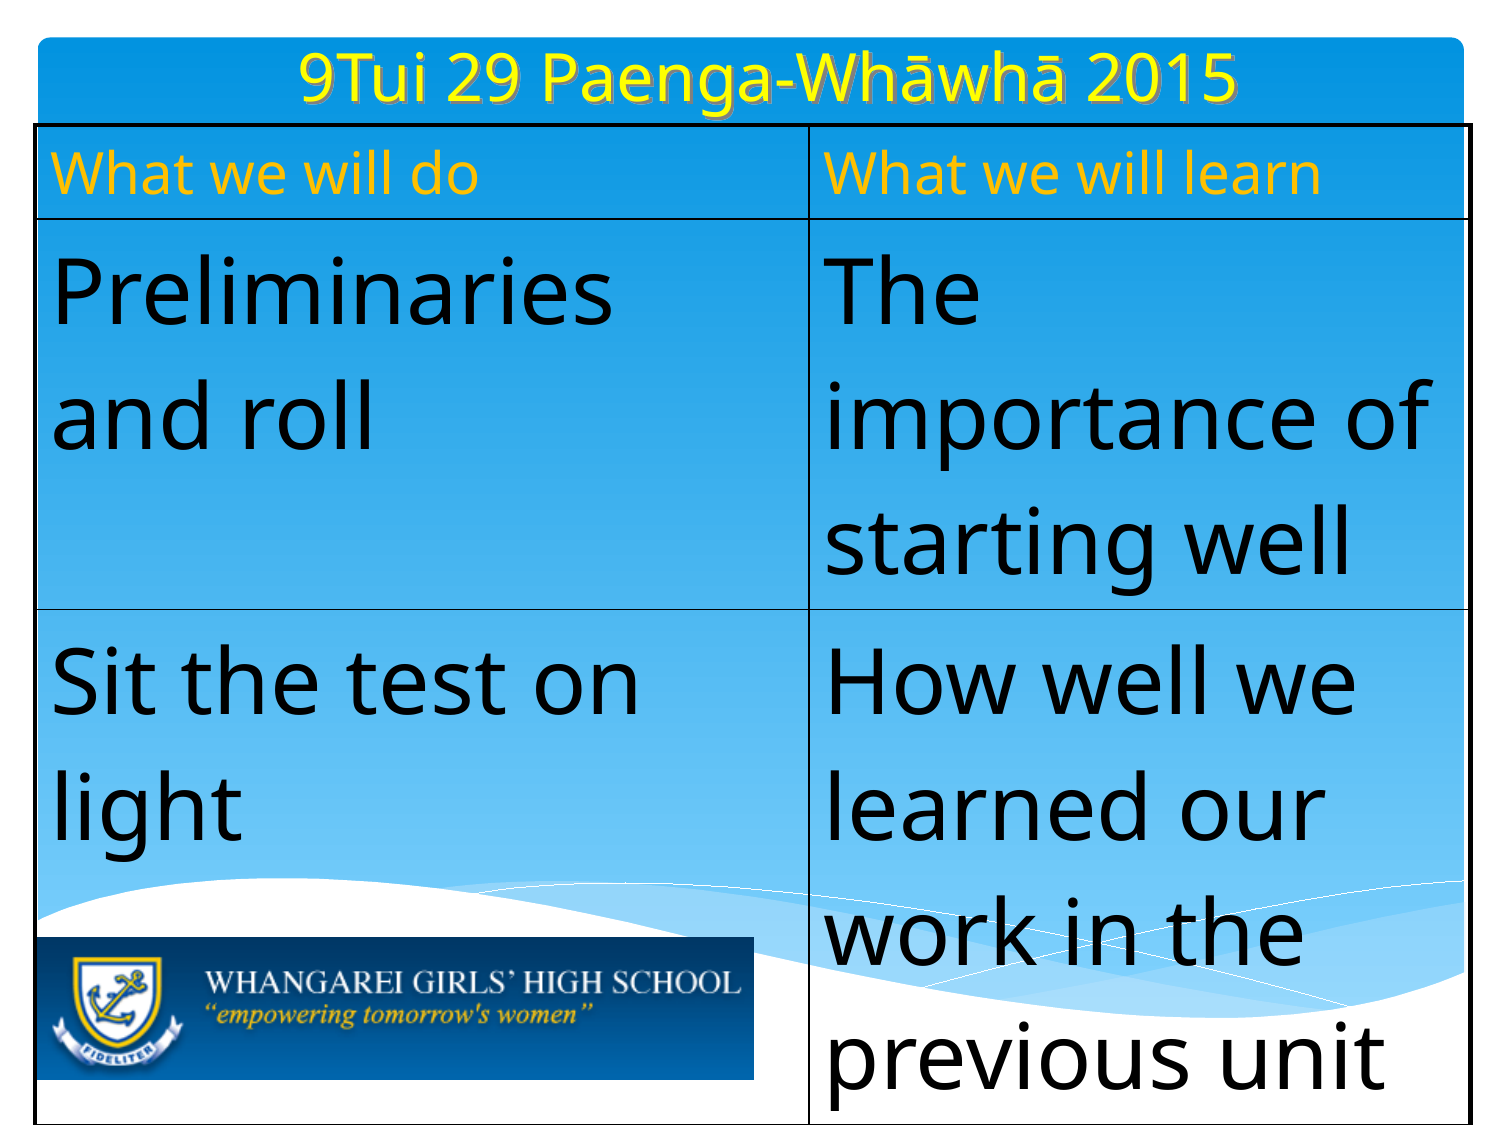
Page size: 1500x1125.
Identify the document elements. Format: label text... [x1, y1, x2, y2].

picture [37, 937, 754, 1080]
table_header What we will do [37, 127, 808, 218]
table_cell How well we learned our work in the previous unit [810, 610, 1468, 1124]
table_cell Preliminaries and roll [37, 220, 808, 609]
table_cell The importance of starting well [810, 220, 1468, 609]
table_header What we will learn [810, 127, 1468, 218]
text_box 9Tui 29 Paenga-Whāwhā 2015 [162, 24, 1375, 123]
table_cell Sit the test on light [37, 610, 808, 1124]
